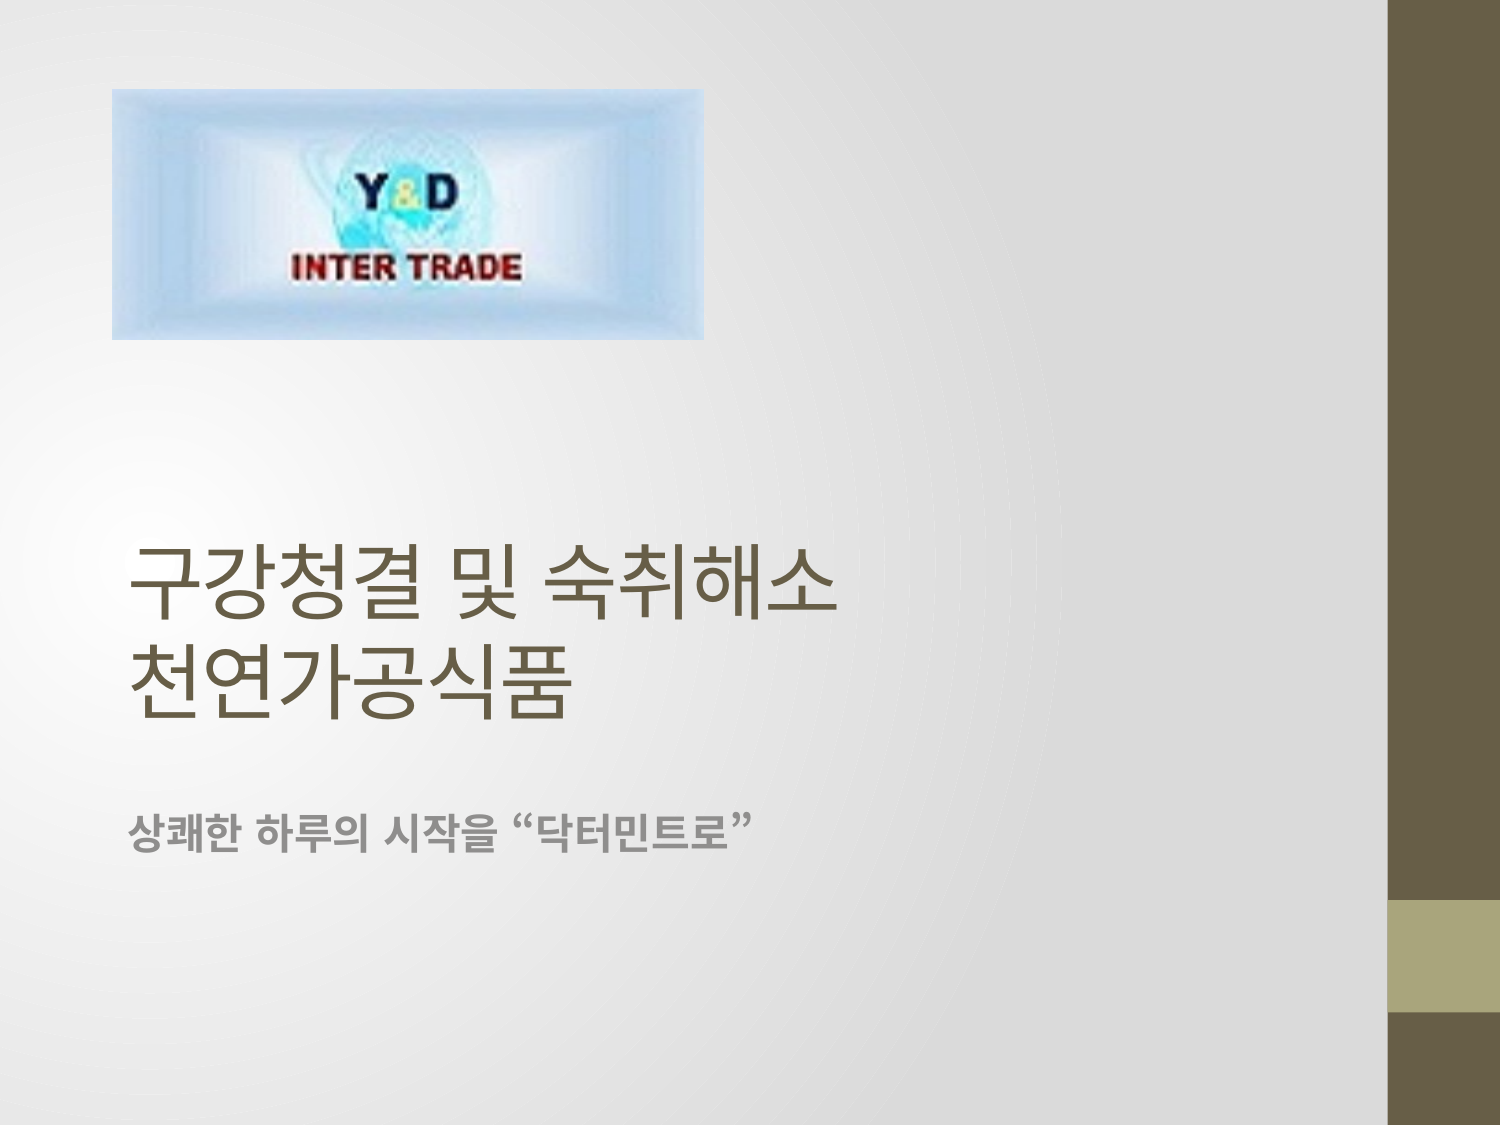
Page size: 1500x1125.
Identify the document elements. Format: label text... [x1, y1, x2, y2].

picture [111, 89, 704, 341]
title 구강청결 및 숙취해소 천연가공식품 [112, 312, 1350, 738]
subtitle 상쾌한 하루의 시작을 “닥터민트로” [112, 750, 1173, 976]
